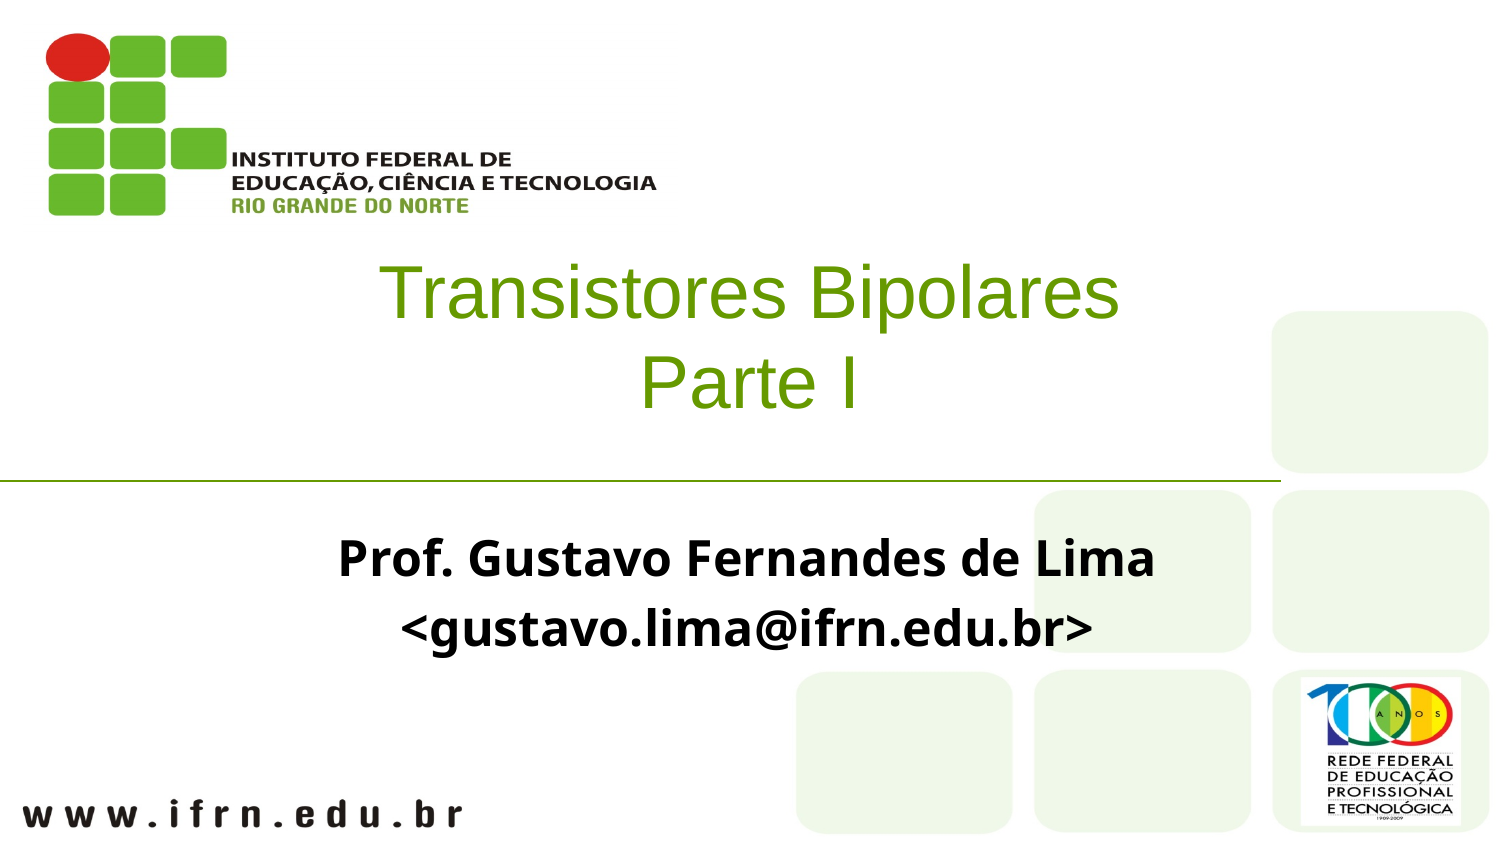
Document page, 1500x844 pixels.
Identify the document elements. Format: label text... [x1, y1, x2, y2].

title Transistores Bipolares Parte I [0, 237, 1500, 430]
picture [0, 430, 1500, 843]
subtitle Prof. Gustavo Fernandes de Lima <gustavo.lima@ifrn.edu.br> [222, 518, 1273, 641]
text_box [58, 641, 1453, 809]
picture [23, 17, 678, 232]
